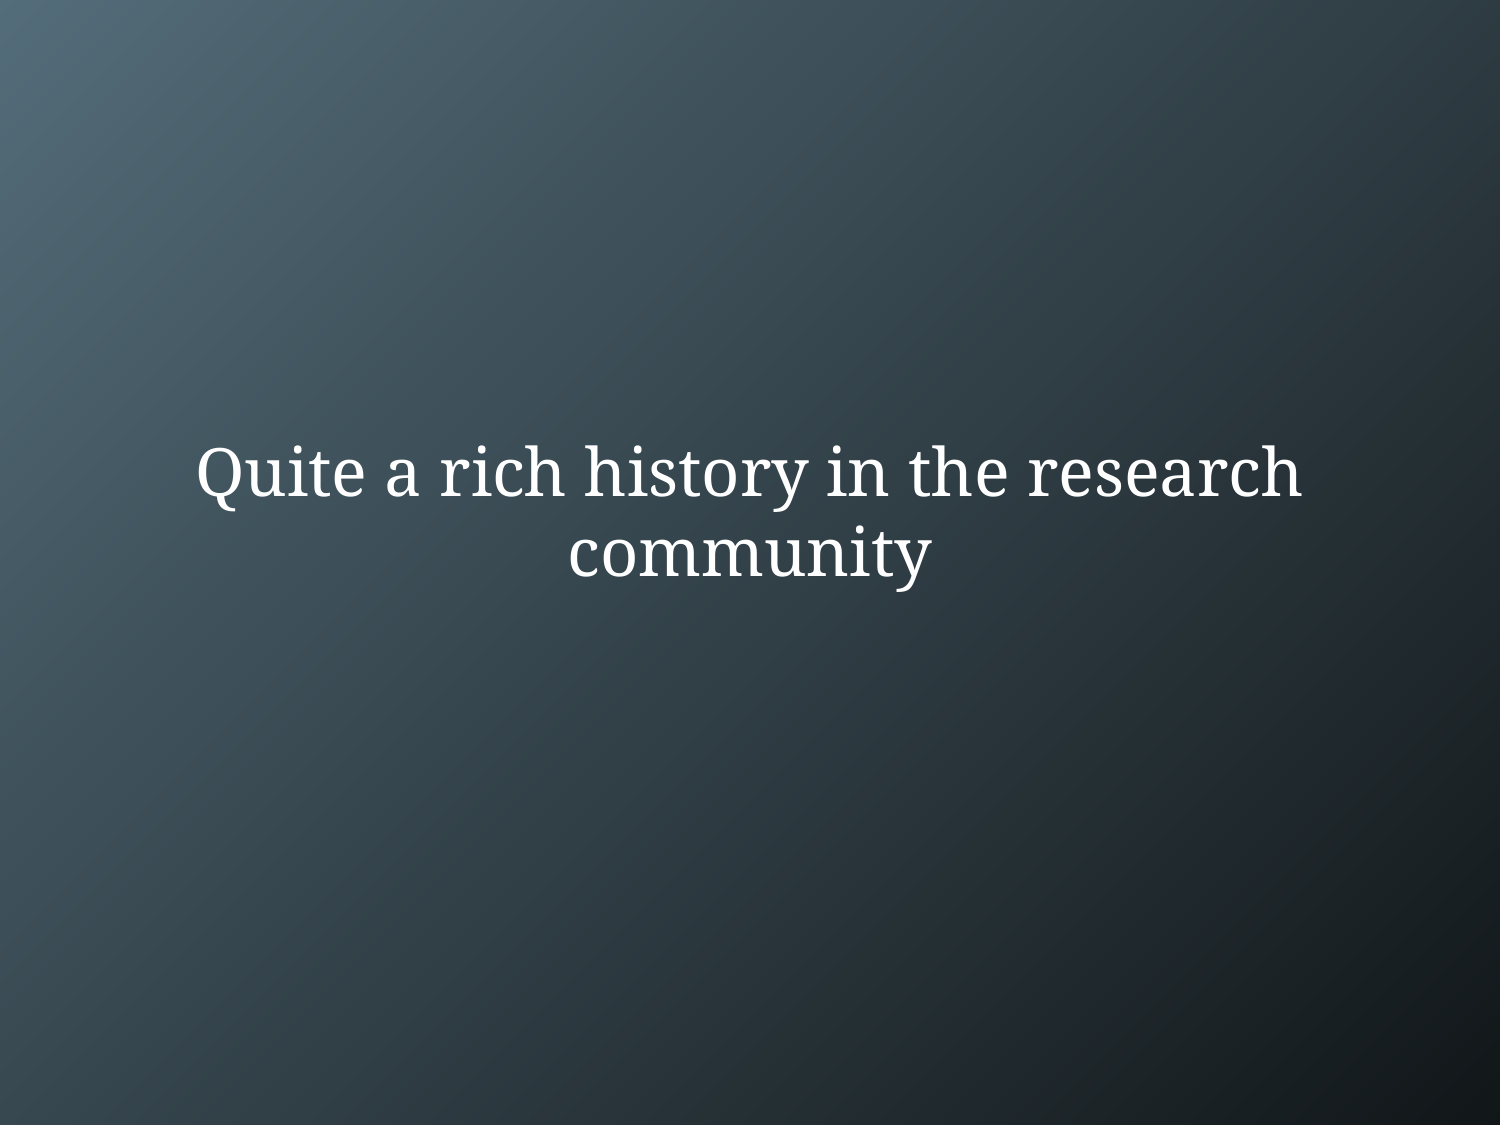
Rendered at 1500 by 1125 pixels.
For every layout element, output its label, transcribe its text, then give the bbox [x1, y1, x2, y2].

title Quite a rich history in the research community [112, 326, 1388, 693]
